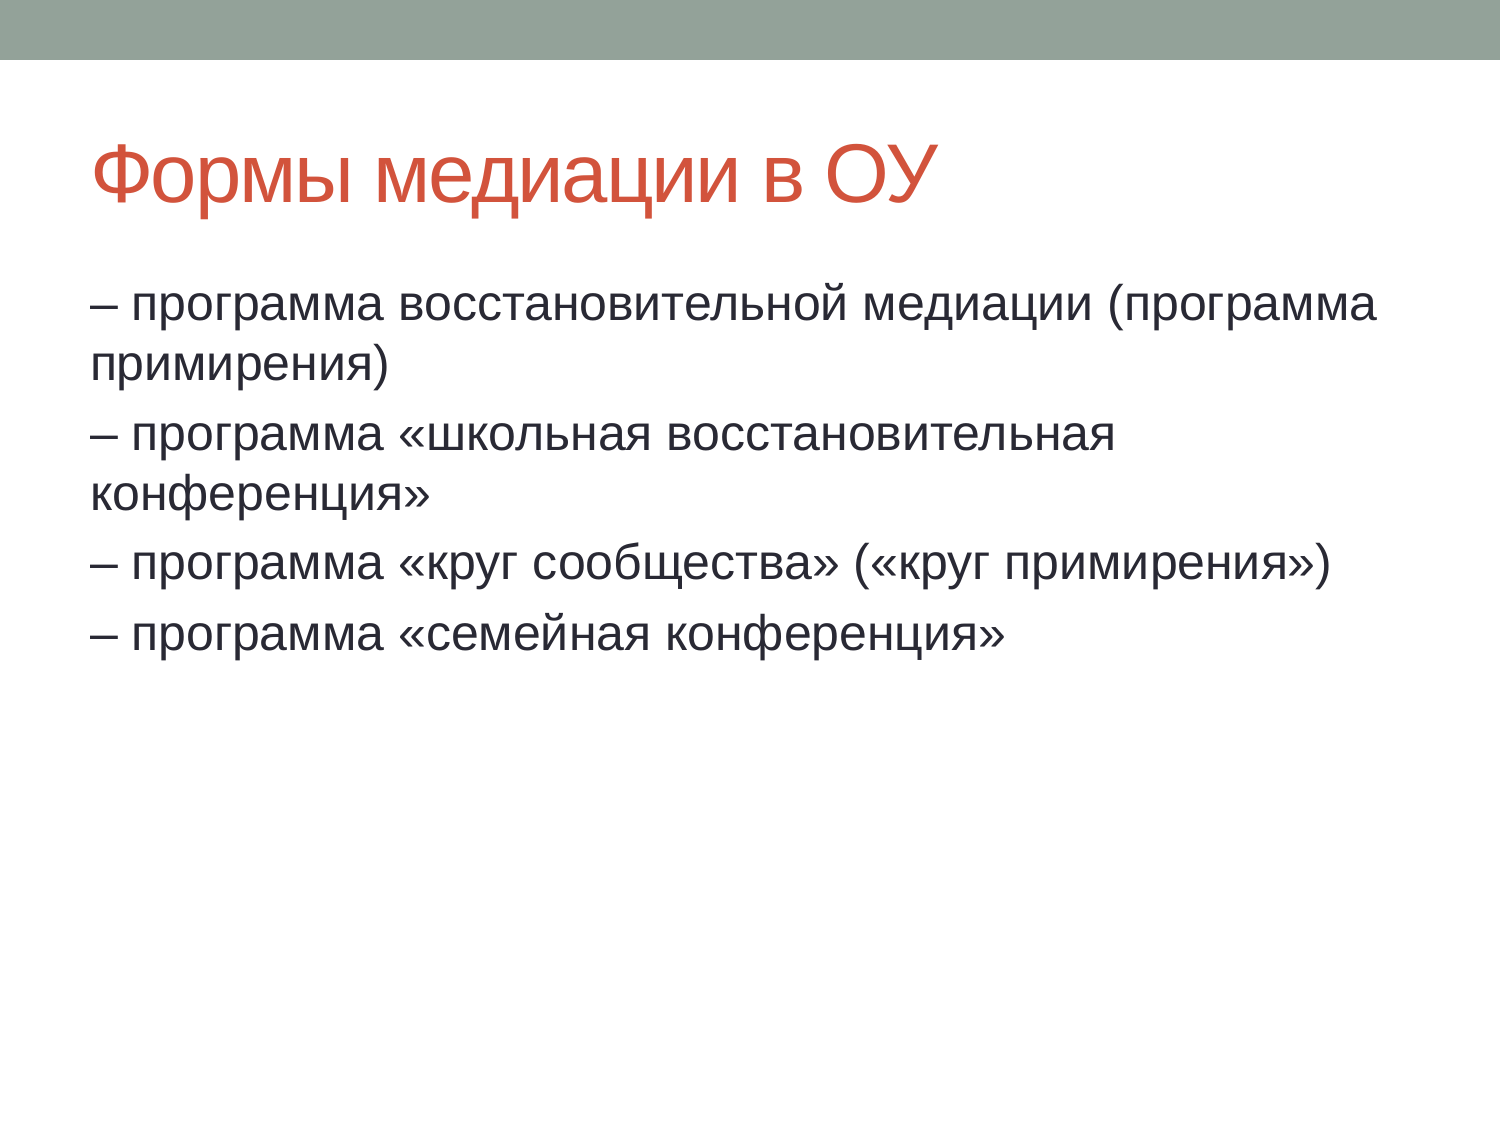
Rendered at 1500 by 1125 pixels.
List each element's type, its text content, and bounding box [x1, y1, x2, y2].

title Формы медиации в ОУ [75, 87, 1425, 250]
list – программа восстановительной медиации (программа примирения) – программа «школьная восстановительная конференция» – программа «круг сообщества» («круг примирения») – программа «семейная конференция» [75, 262, 1425, 1063]
